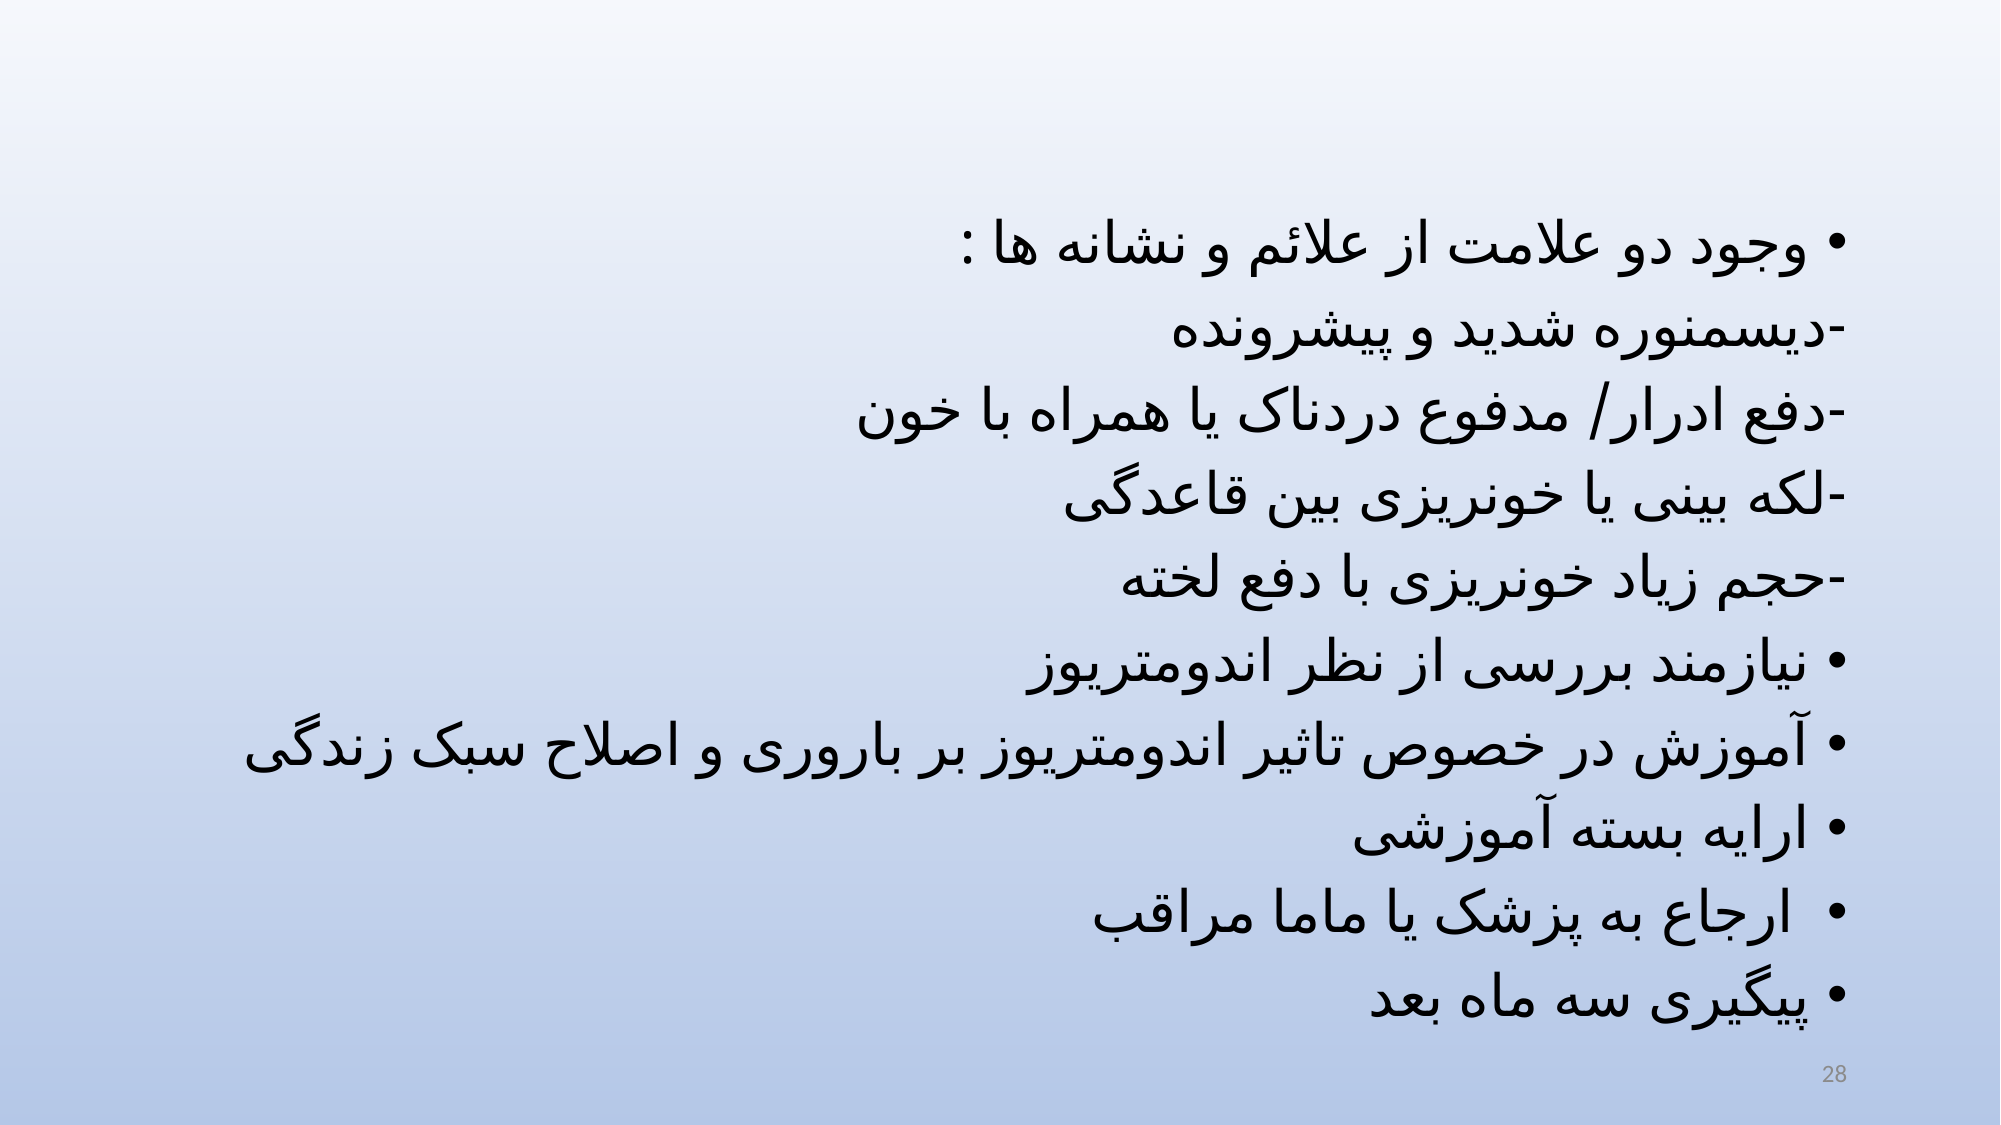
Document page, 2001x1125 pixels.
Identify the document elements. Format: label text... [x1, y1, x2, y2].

list وجود دو علامت از علائم و نشانه ها : -دیسمنوره شدید و پیشرونده -دفع ادرار/ مدفوع دردناک یا همراه با خون -لکه بینی یا خونریزی بین قاعدگی -حجم زیاد خونریزی با دفع لخته نیازمند بررسی از نظر اندومتریوز آموزش در خصوص تاثیر اندومتریوز بر باروری و اصلاح سبک زندگی ارایه بسته آموزشی ارجاع به پزشک یا ماما مراقب پیگیری سه ماه بعد [137, 205, 1863, 1066]
slide_number 28 [1412, 1042, 1863, 1103]
